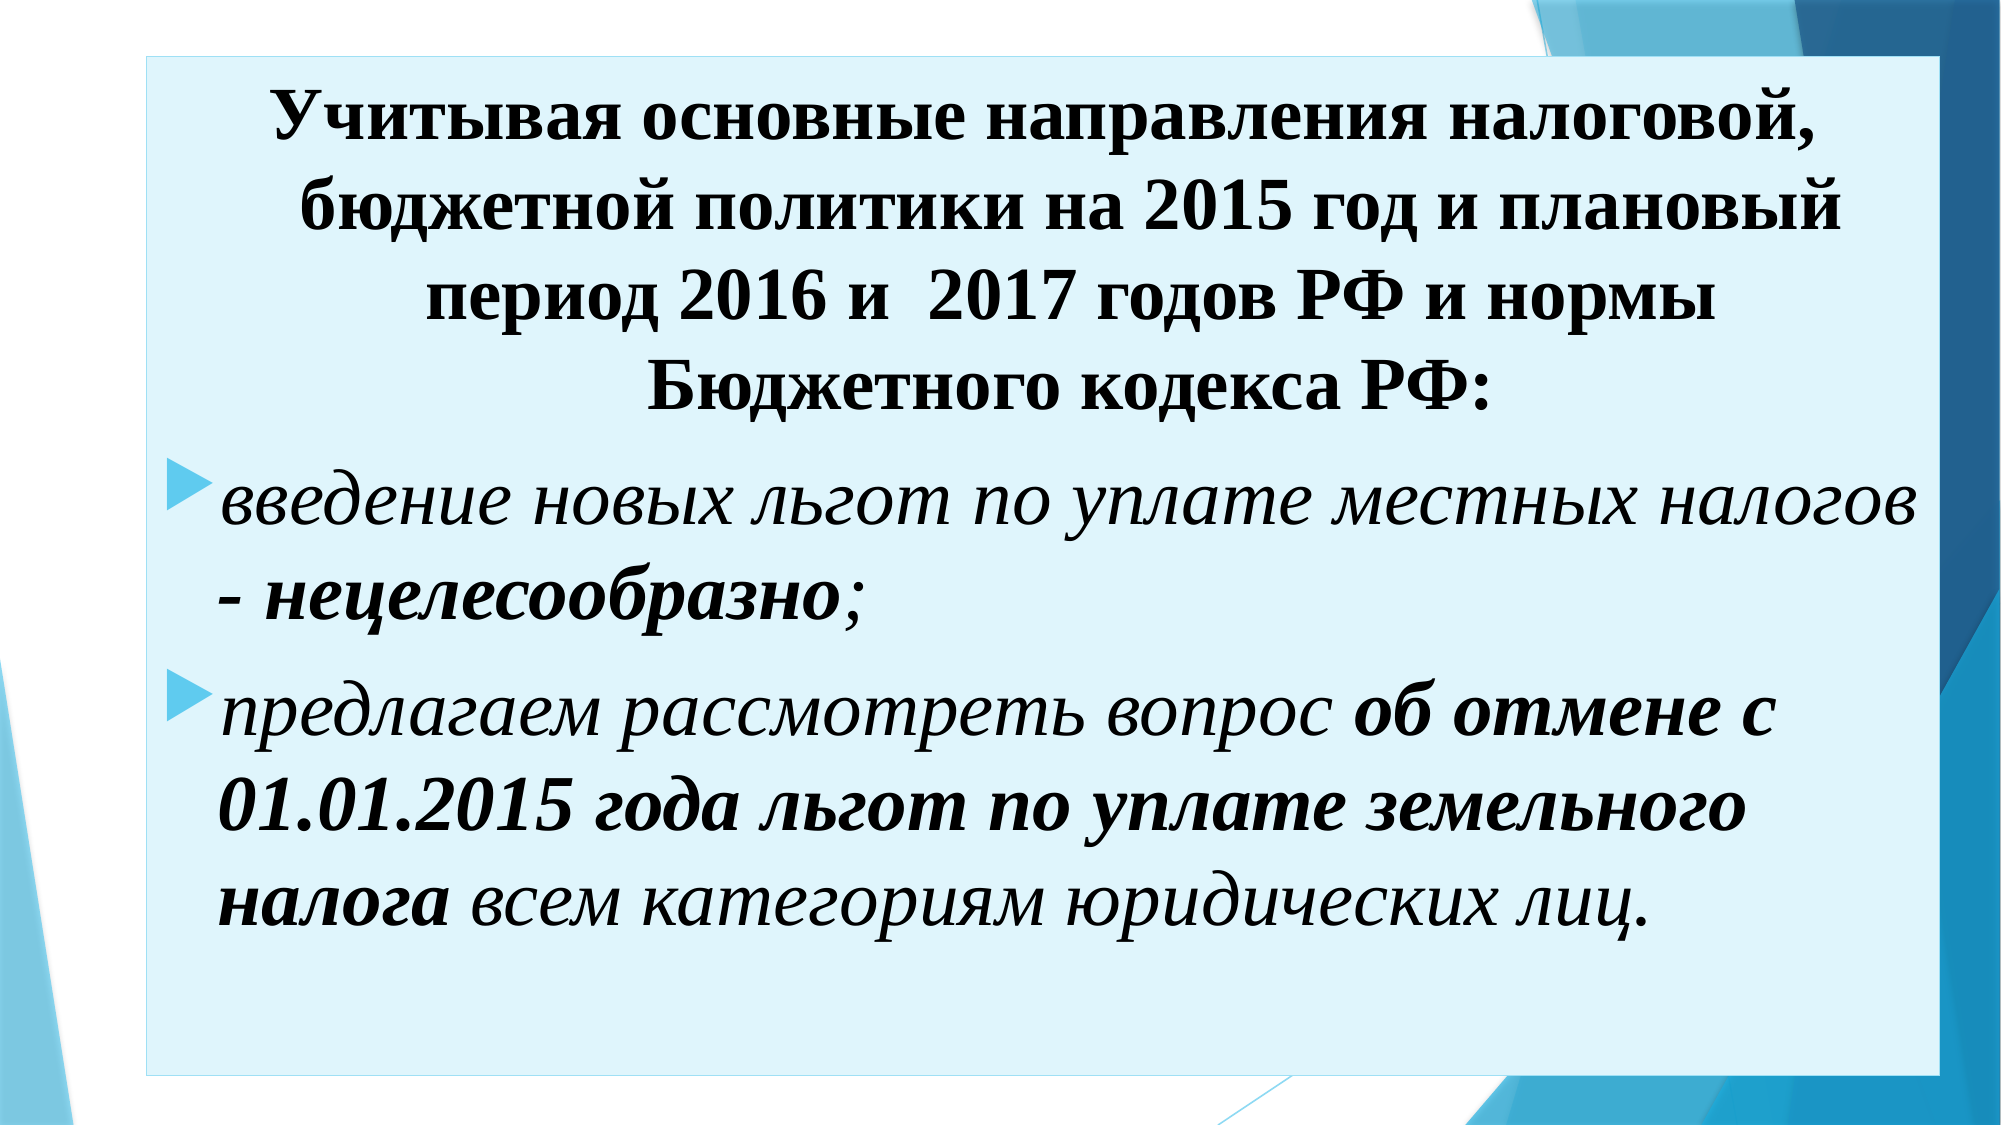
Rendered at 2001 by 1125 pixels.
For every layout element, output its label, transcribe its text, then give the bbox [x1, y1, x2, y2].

list Учитывая основные направления налоговой, бюджетной политики на 2015 год и плановый период 2016 и 2017 годов РФ и нормы Бюджетного кодекса РФ: введение новых льгот по уплате местных налогов - нецелесообразно; предлагаем рассмотреть вопрос об отмене с 01.01.2015 года льгот по уплате земельного налога всем категориям юридических лиц. [146, 56, 1940, 1076]
